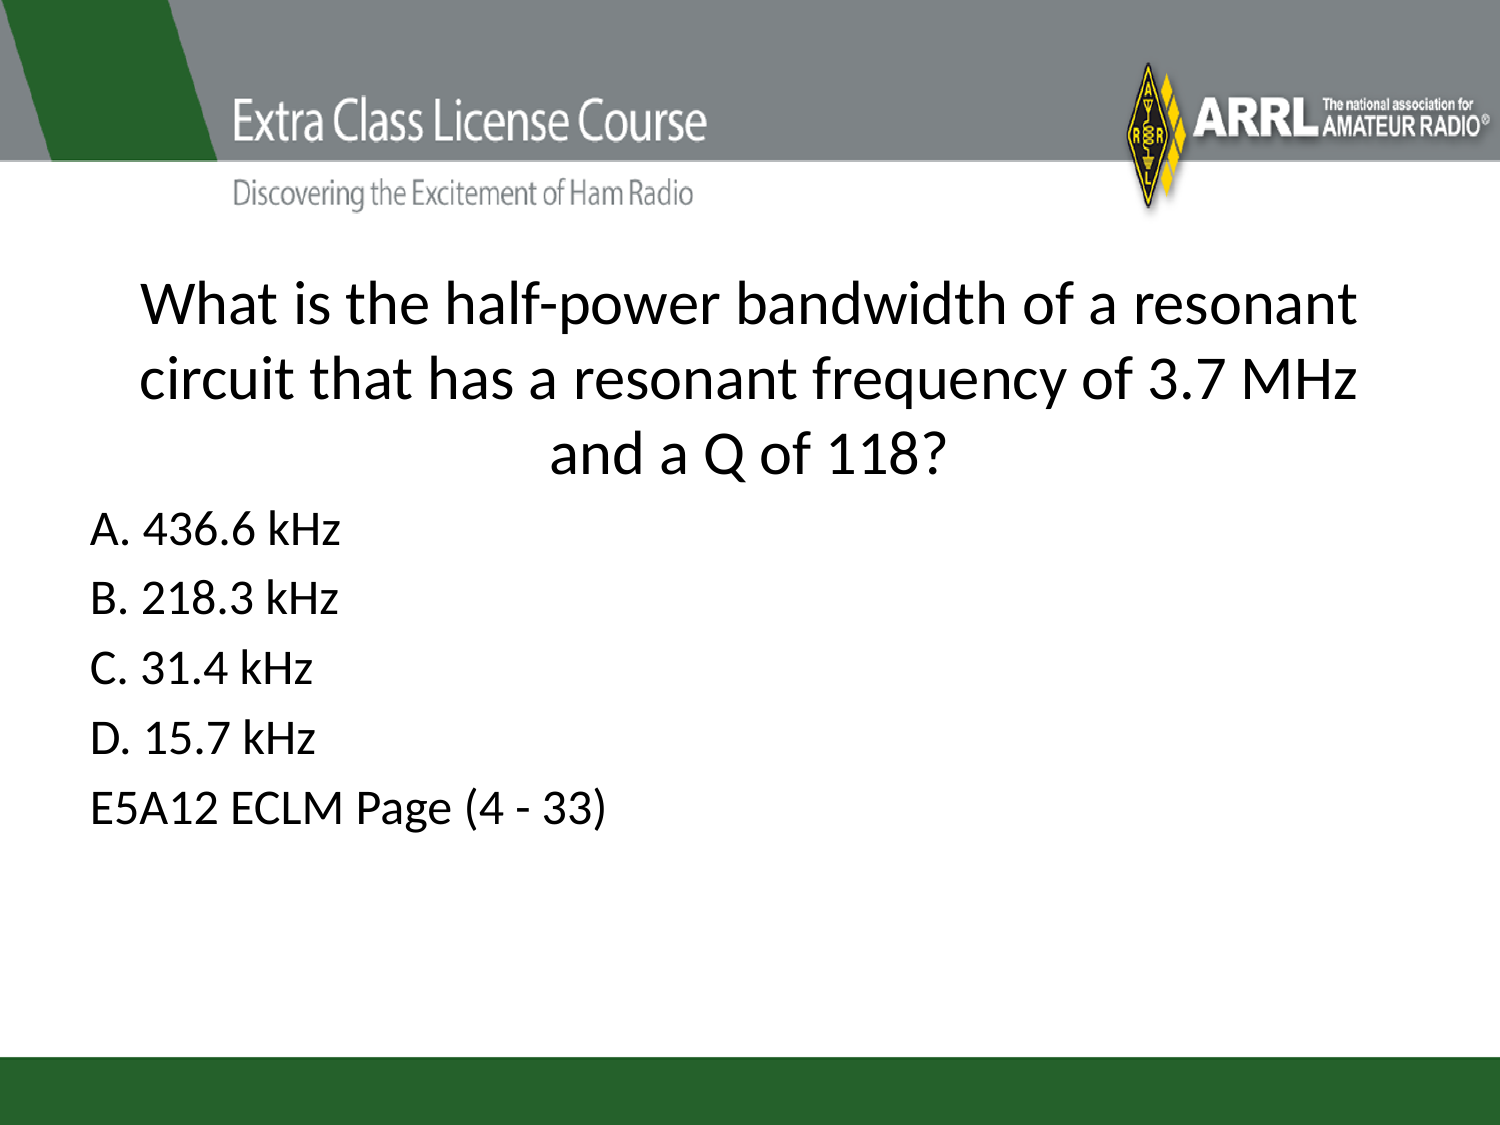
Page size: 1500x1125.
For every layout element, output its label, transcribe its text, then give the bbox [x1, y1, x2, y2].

title What is the half-power bandwidth of a resonant circuit that has a resonant frequency of 3.7 MHz and a Q of 118? [75, 254, 1425, 435]
picture [0, 0, 1500, 1125]
list A. 436.6 kHz B. 218.3 kHz C. 31.4 kHz D. 15.7 kHz E5A12 ECLM Page (4 - 33) [75, 487, 1425, 1005]
